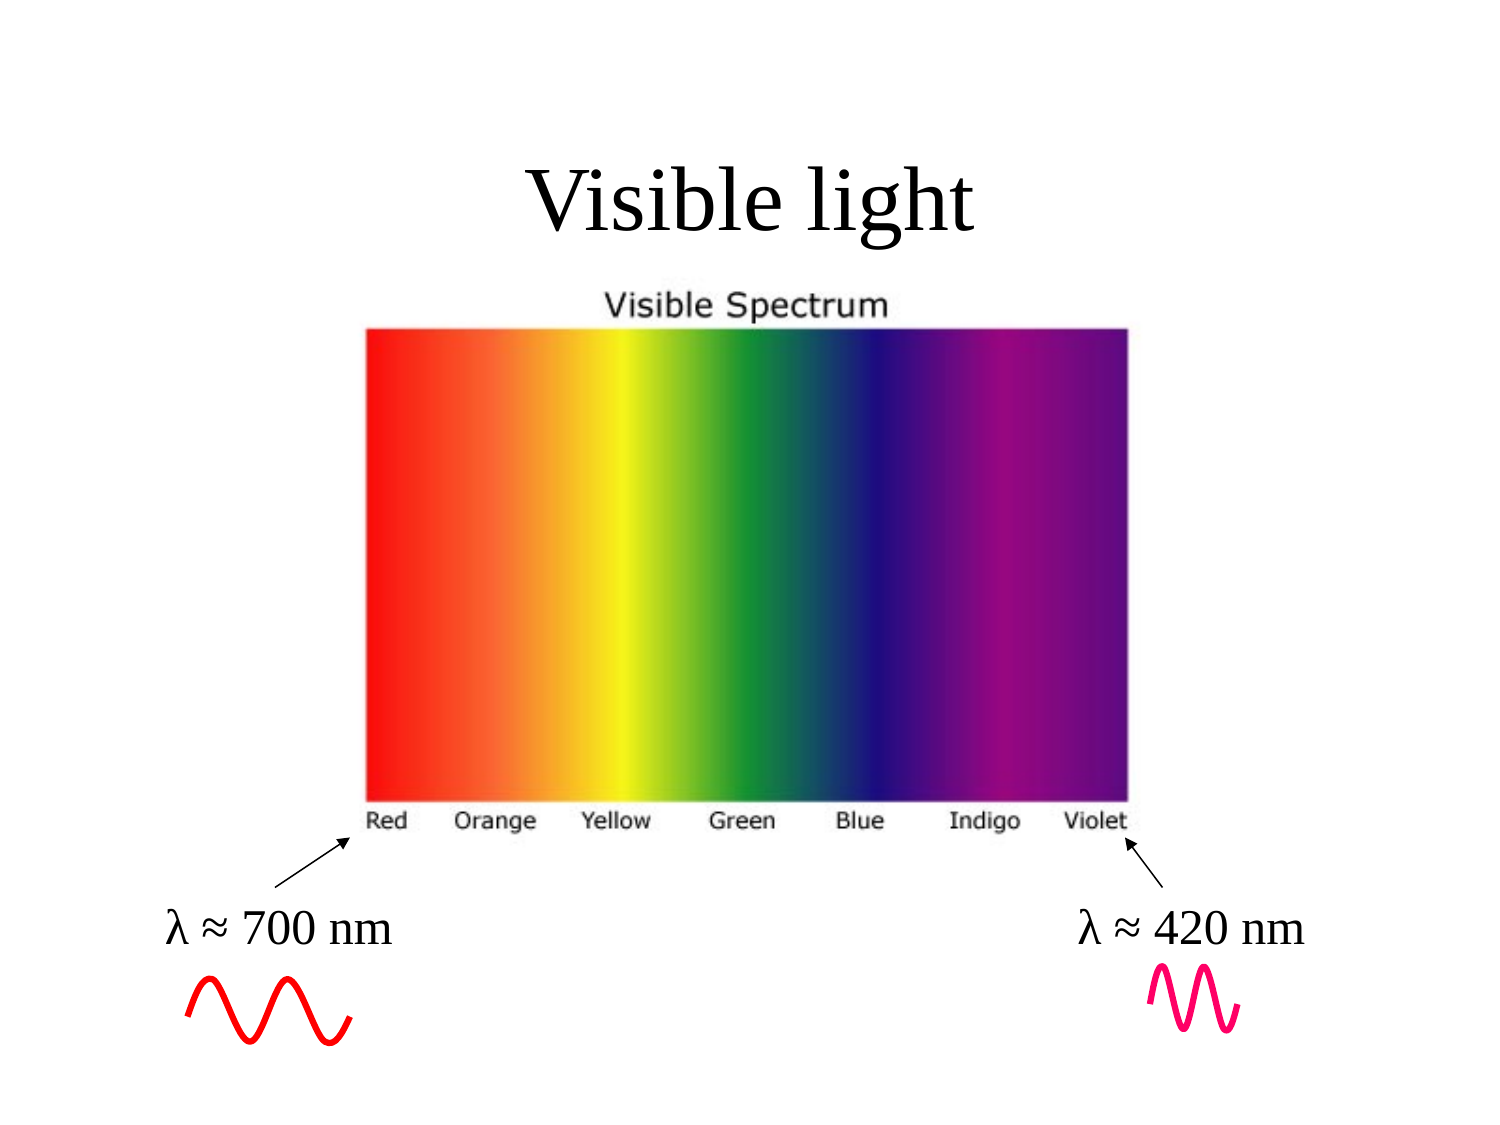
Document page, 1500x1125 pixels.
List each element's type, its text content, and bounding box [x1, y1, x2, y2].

picture [299, 262, 1210, 889]
text_box λ ≈ 700 nm [149, 887, 463, 963]
title Visible light [112, 99, 1388, 288]
text_box [1149, 966, 1238, 1031]
text_box [187, 978, 350, 1044]
text_box λ ≈ 420 nm [1062, 887, 1375, 963]
